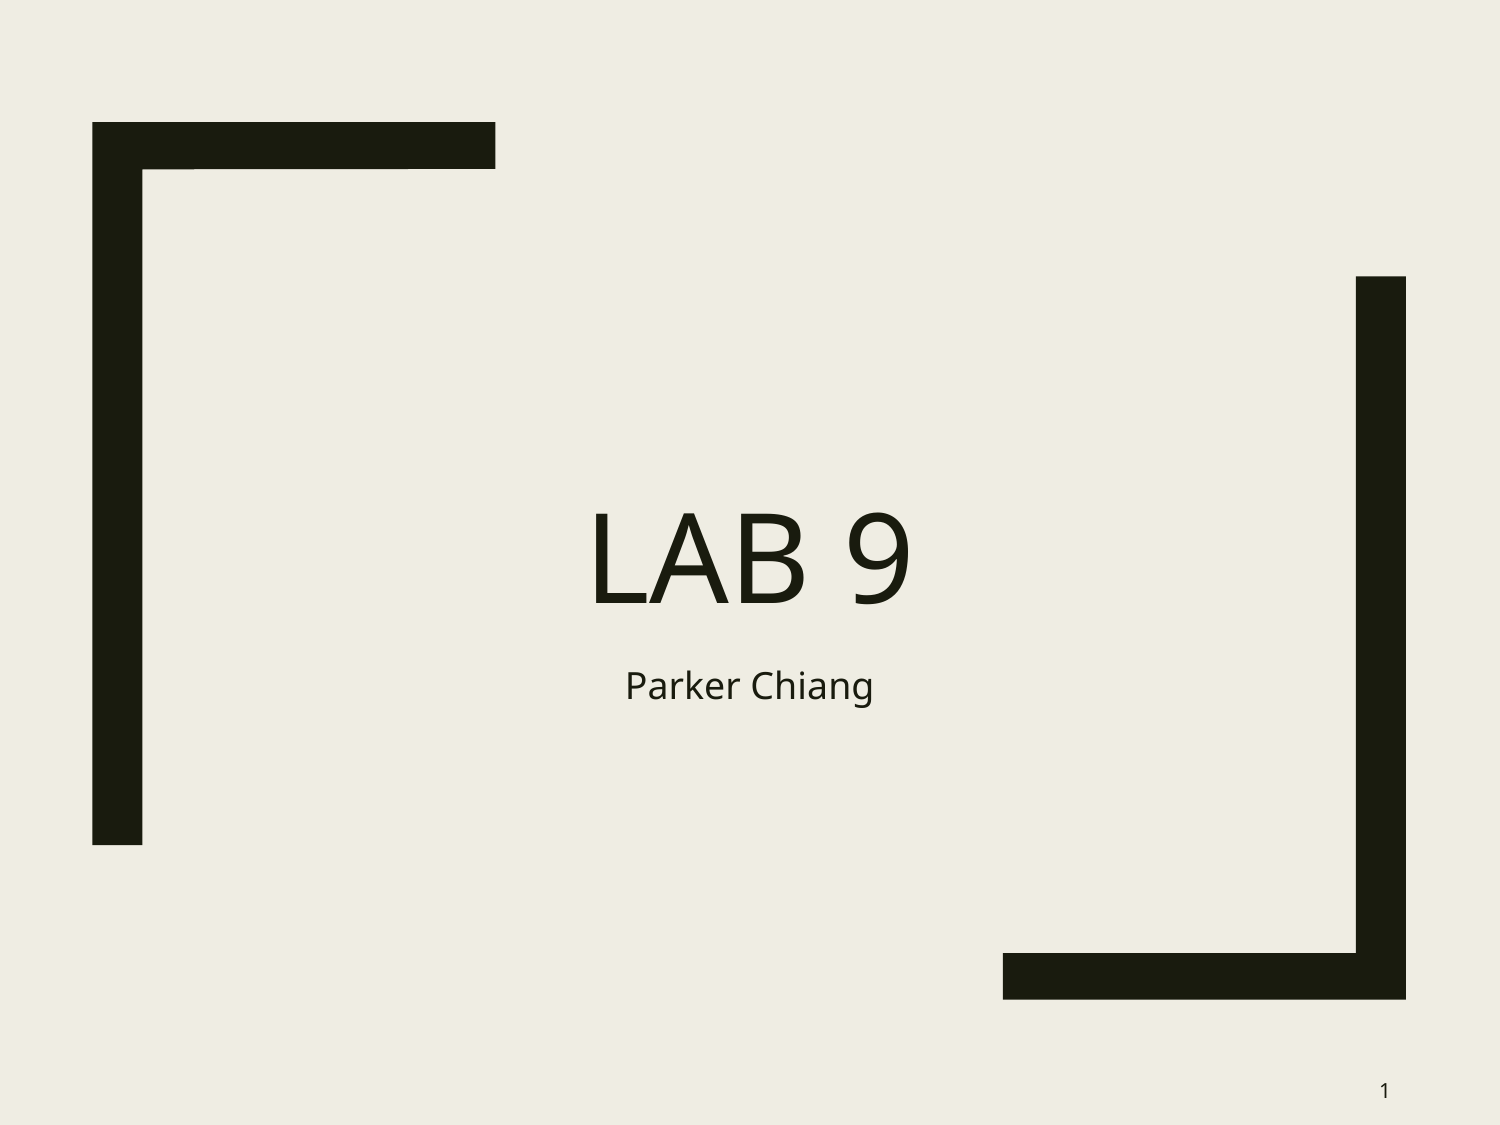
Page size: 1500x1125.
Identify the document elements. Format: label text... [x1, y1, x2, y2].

title Lab 9 [235, 293, 1265, 638]
subtitle Parker Chiang [329, 649, 1171, 828]
slide_number 1 [1209, 1058, 1406, 1125]
